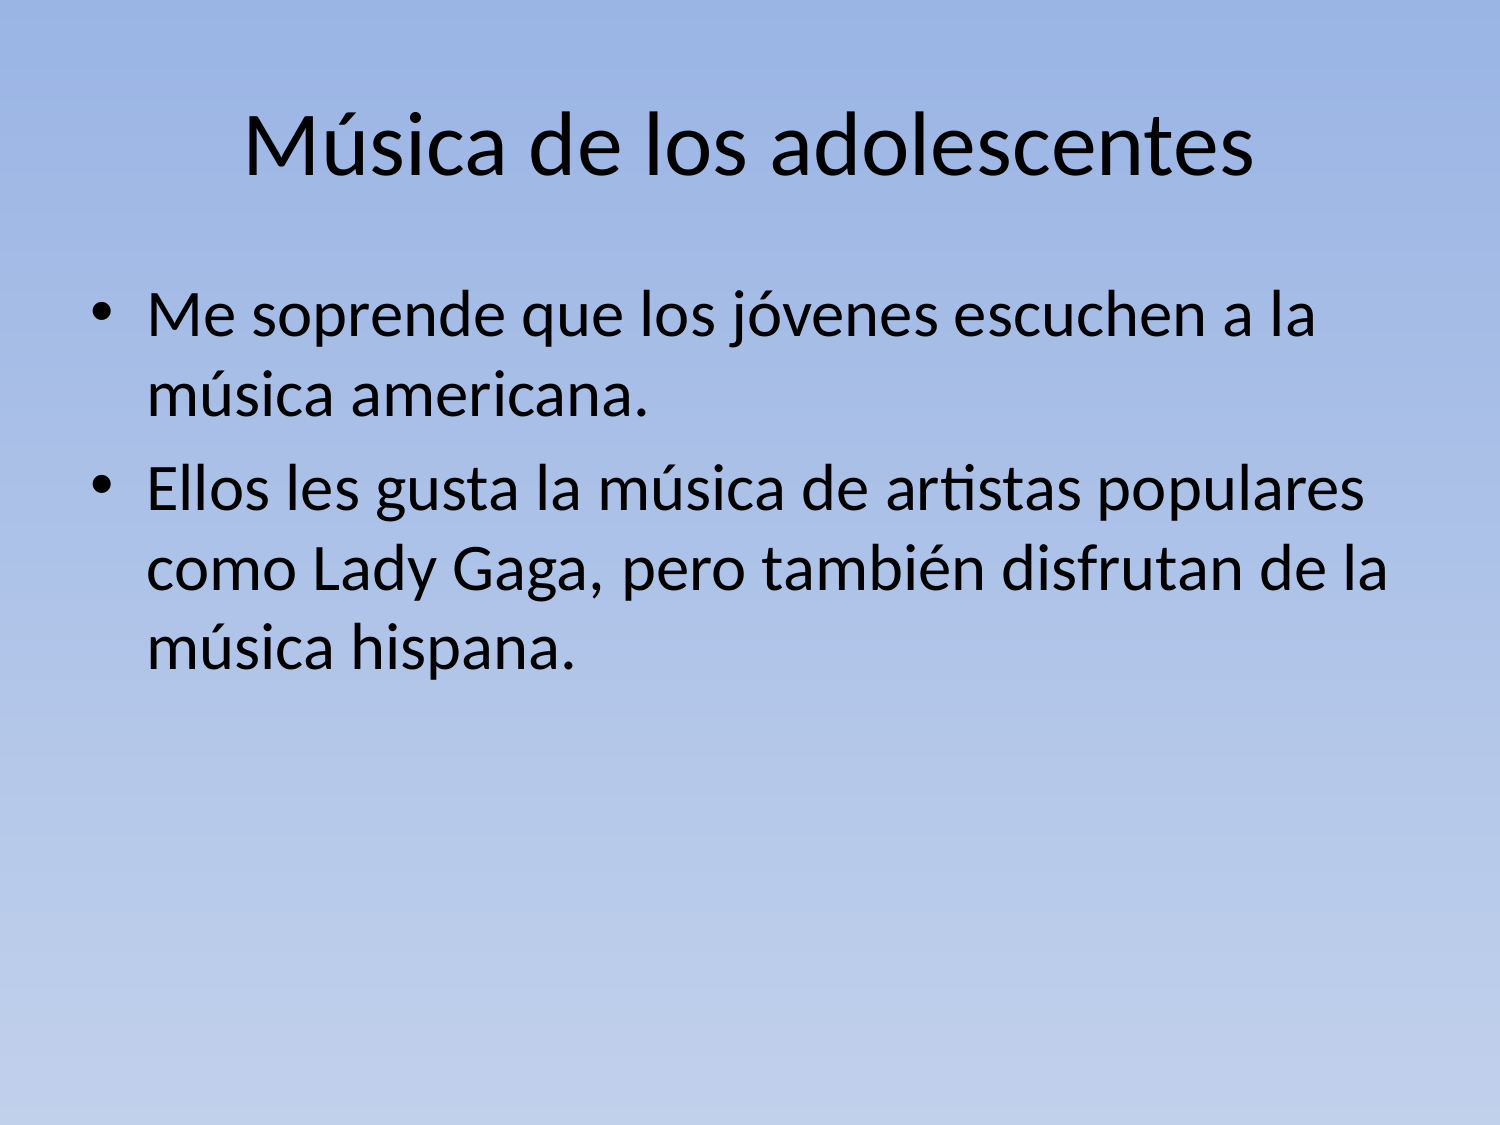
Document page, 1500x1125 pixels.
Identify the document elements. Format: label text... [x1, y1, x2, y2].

title Música de los adolescentes [75, 45, 1425, 233]
list Me soprende que los jóvenes escuchen a la música americana. Ellos les gusta la música de artistas populares como Lady Gaga, pero también disfrutan de la música hispana. [75, 262, 1425, 1005]
